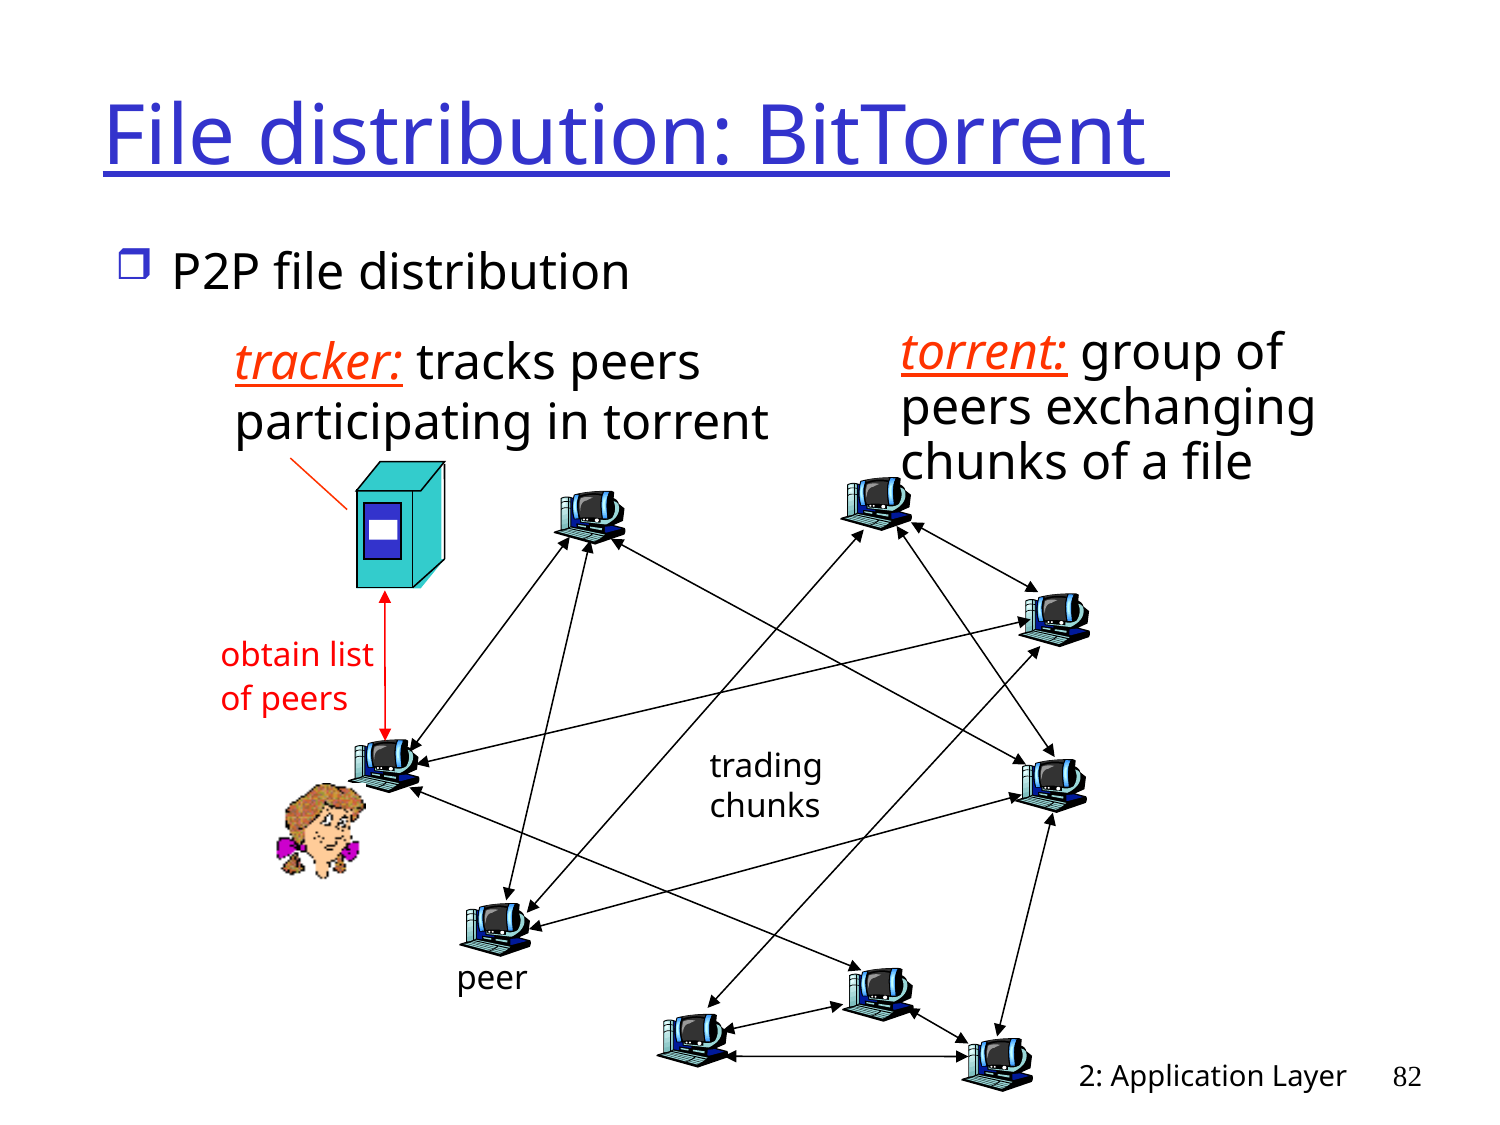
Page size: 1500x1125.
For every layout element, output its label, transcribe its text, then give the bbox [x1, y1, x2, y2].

slide_number 82 [1362, 1049, 1438, 1125]
title File distribution: BitTorrent [87, 37, 1363, 226]
text_box tracker: tracks peers participating in torrent [220, 322, 785, 456]
text_box P2P file distribution [100, 232, 756, 322]
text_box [203, 457, 1092, 1093]
footer 2: Application Layer [887, 1049, 1362, 1125]
text_box torrent: group of peers exchanging chunks of a file [885, 326, 1472, 496]
